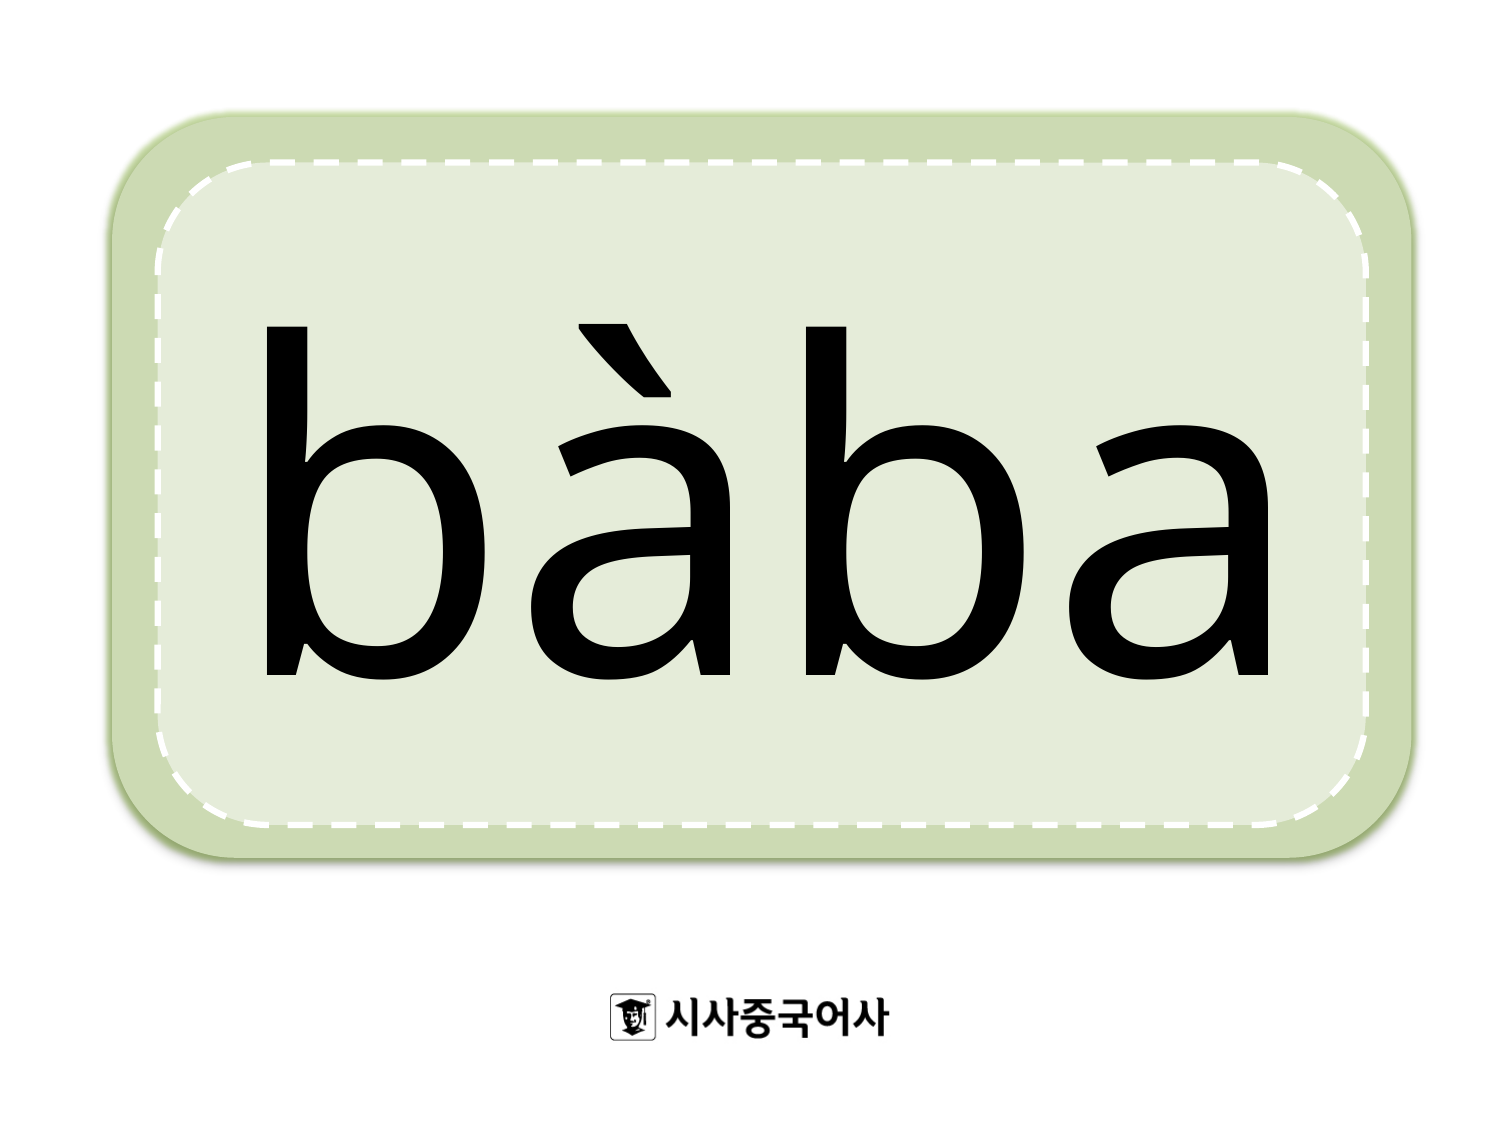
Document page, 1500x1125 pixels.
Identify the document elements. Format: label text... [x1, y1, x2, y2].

text_box bàba [162, 160, 1371, 824]
picture [602, 987, 898, 1047]
